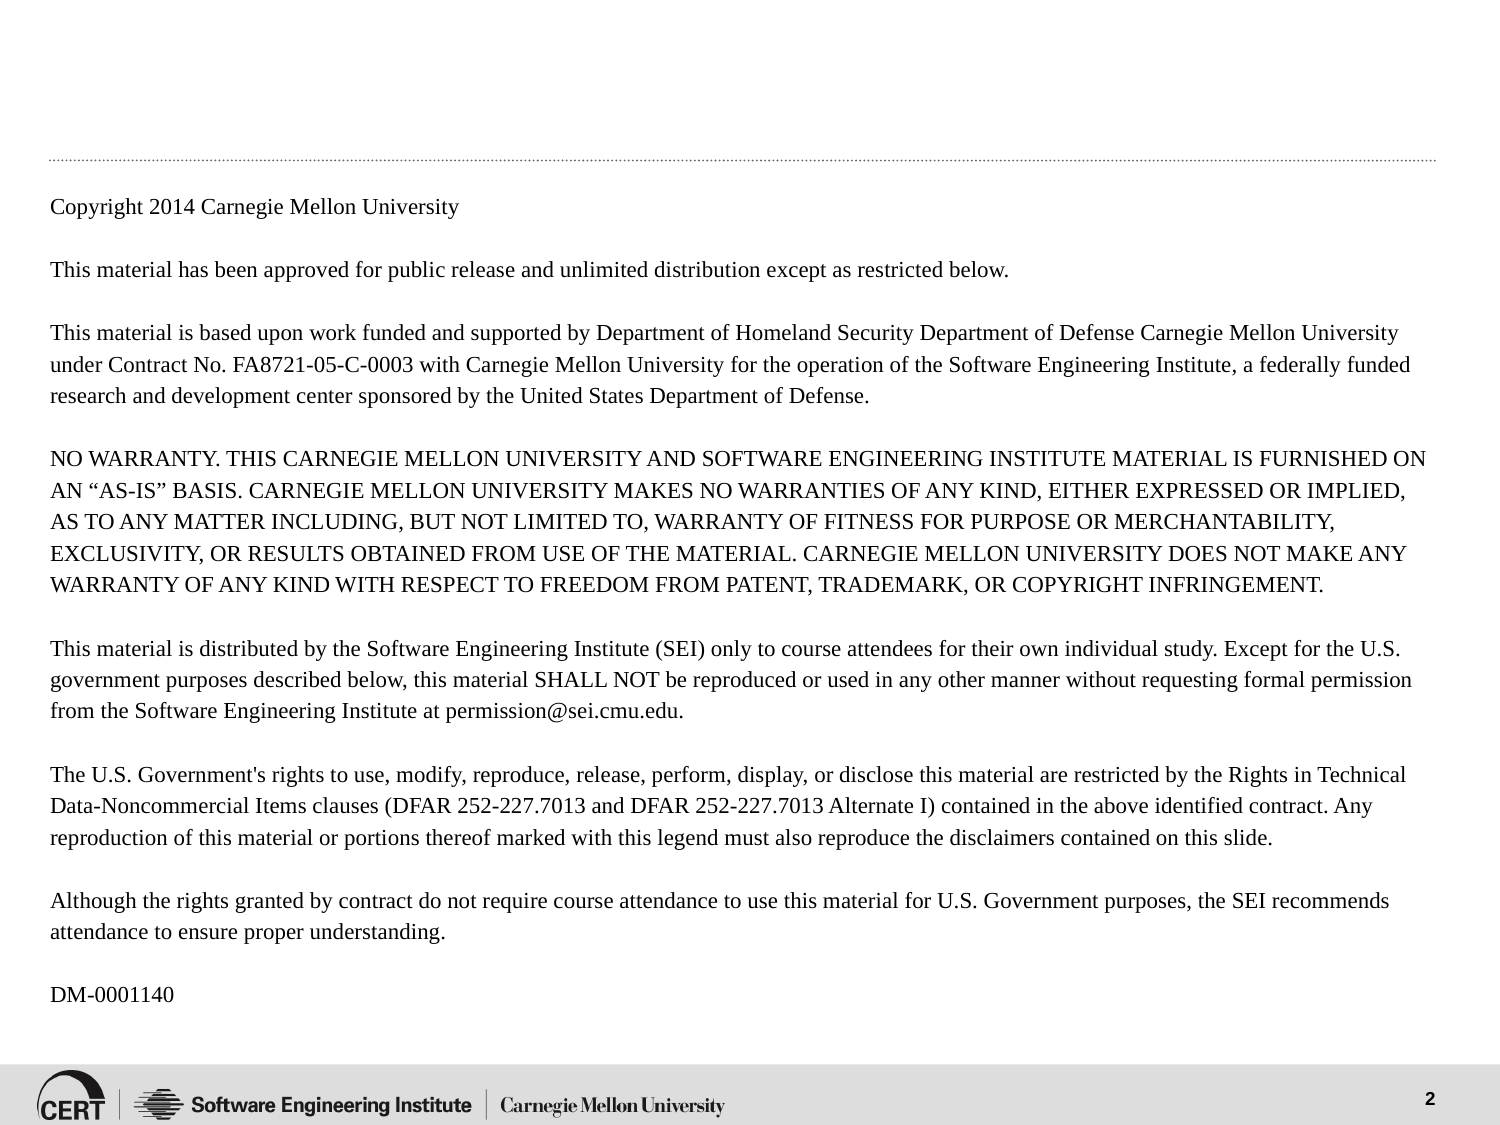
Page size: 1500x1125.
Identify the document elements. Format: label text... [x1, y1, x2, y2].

picture [37, 1069, 725, 1122]
list Copyright 2014 Carnegie Mellon University This material has been approved for public release and unlimited distribution except as restricted below. This material is based upon work funded and supported by Department of Homeland Security Department of Defense Carnegie Mellon University under Contract No. FA8721-05-C-0003 with Carnegie Mellon University for the operation of the Software Engineering Institute, a federally funded research and development center sponsored by the United States Department of Defense. NO WARRANTY. THIS CARNEGIE MELLON UNIVERSITY AND SOFTWARE ENGINEERING INSTITUTE MATERIAL IS FURNISHED ON AN “AS-IS” BASIS. CARNEGIE MELLON UNIVERSITY MAKES NO WARRANTIES OF ANY KIND, EITHER EXPRESSED OR IMPLIED, AS TO ANY MATTER INCLUDING, BUT NOT LIMITED TO, WARRANTY OF FITNESS FOR PURPOSE OR MERCHANTABILITY, EXCLUSIVITY, OR RESULTS OBTAINED FROM USE OF THE MATERIAL. CARNEGIE MELLON UNIVERSITY DOES NOT MAKE ANY WARRANTY OF ANY KIND WITH RESPECT TO FREEDOM FROM PATENT, TRADEMARK, OR COPYRIGHT INFRINGEMENT. This material is distributed by the Software Engineering Institute (SEI) only to course attendees for their own individual study. Except for the U.S. government purposes described below, this material SHALL NOT be reproduced or used in any other manner without requesting formal permission from the Software Engineering Institute at permission@sei.cmu.edu. The U.S. Government's rights to use, modify, reproduce, release, perform, display, or disclose this material are restricted by the Rights in Technical Data-Noncommercial Items clauses (DFAR 252-227.7013 and DFAR 252-227.7013 Alternate I) contained in the above identified contract. Any reproduction of this material or portions thereof marked with this legend must also reproduce the disclaimers contained on this slide. Although the rights granted by contract do not require course attendance to use this material for U.S. Government purposes, the SEI recommends attendance to ensure proper understanding. DM-0001140 [49, 187, 1438, 1051]
